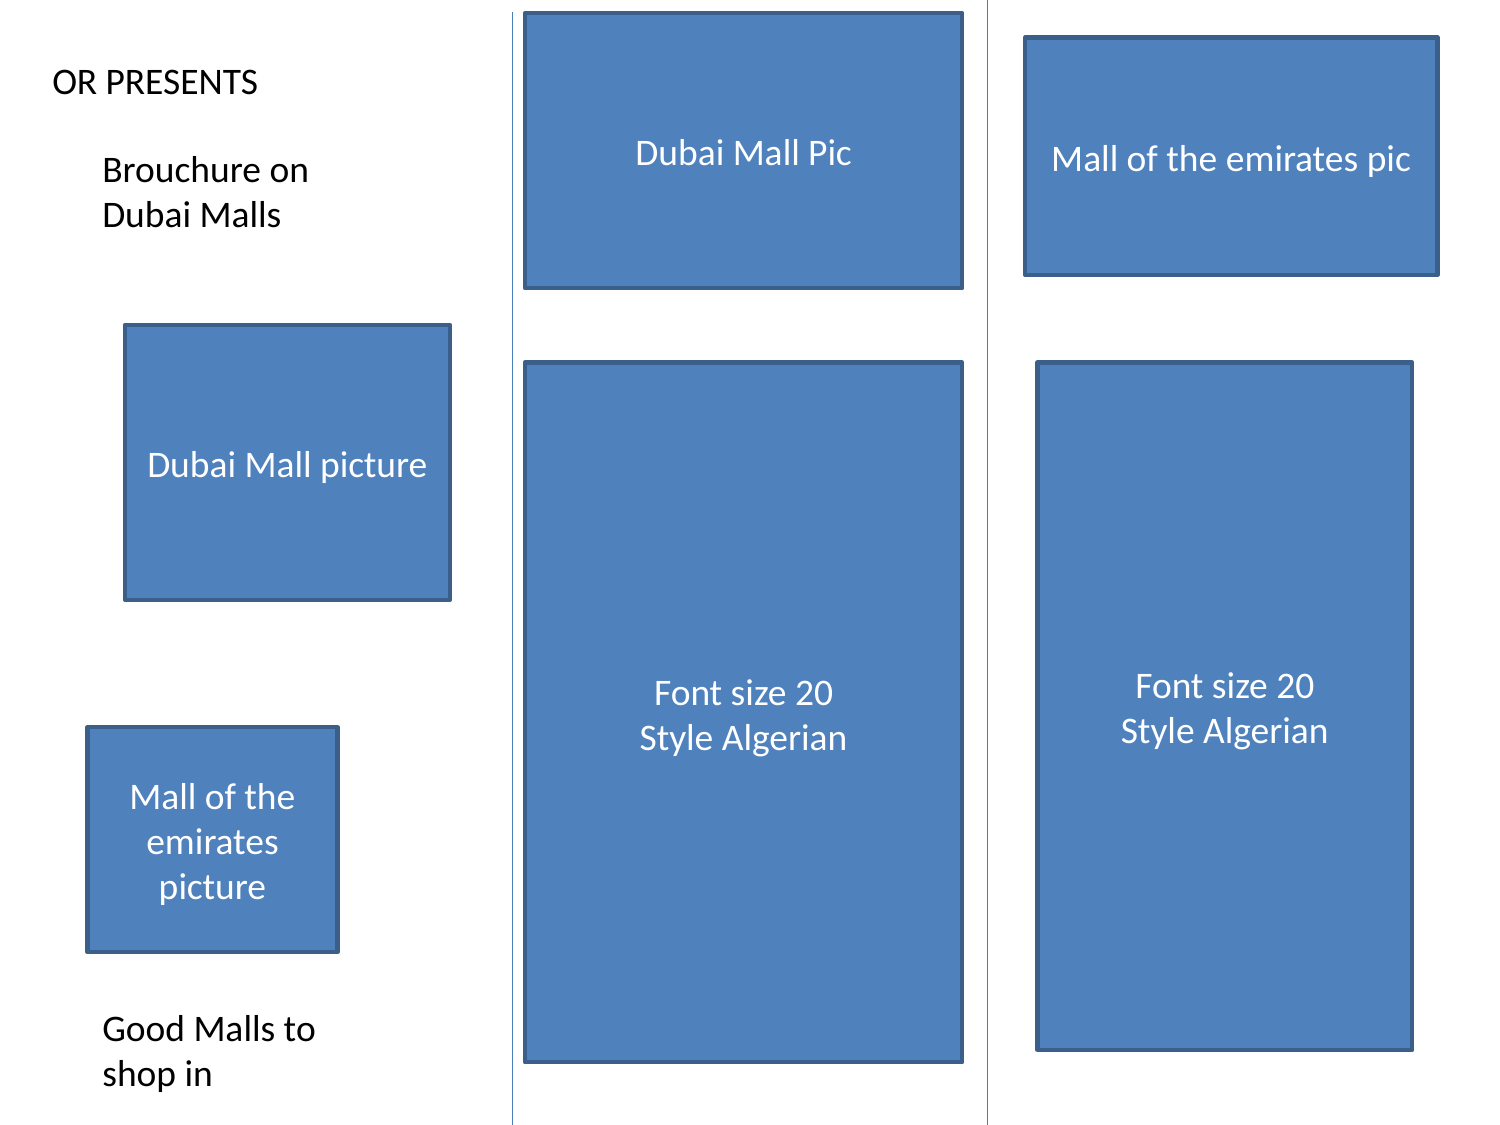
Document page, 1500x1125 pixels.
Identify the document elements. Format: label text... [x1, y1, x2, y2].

text_box Dubai Mall picture [123, 323, 452, 602]
text_box Font size 20 Style Algerian [523, 360, 964, 1064]
text_box OR PRESENTS [37, 49, 508, 110]
text_box Mall of the emirates picture [85, 725, 340, 954]
text_box OR PRESENTS [516, 49, 523, 110]
text_box Dubai Mall Pic [523, 11, 964, 290]
text_box Good Malls to shop in [87, 996, 338, 1102]
text_box Font size 20 Style Algerian [1035, 360, 1414, 1052]
text_box Mall of the emirates pic [1023, 35, 1440, 277]
text_box Brouchure on Dubai Malls [87, 137, 413, 243]
